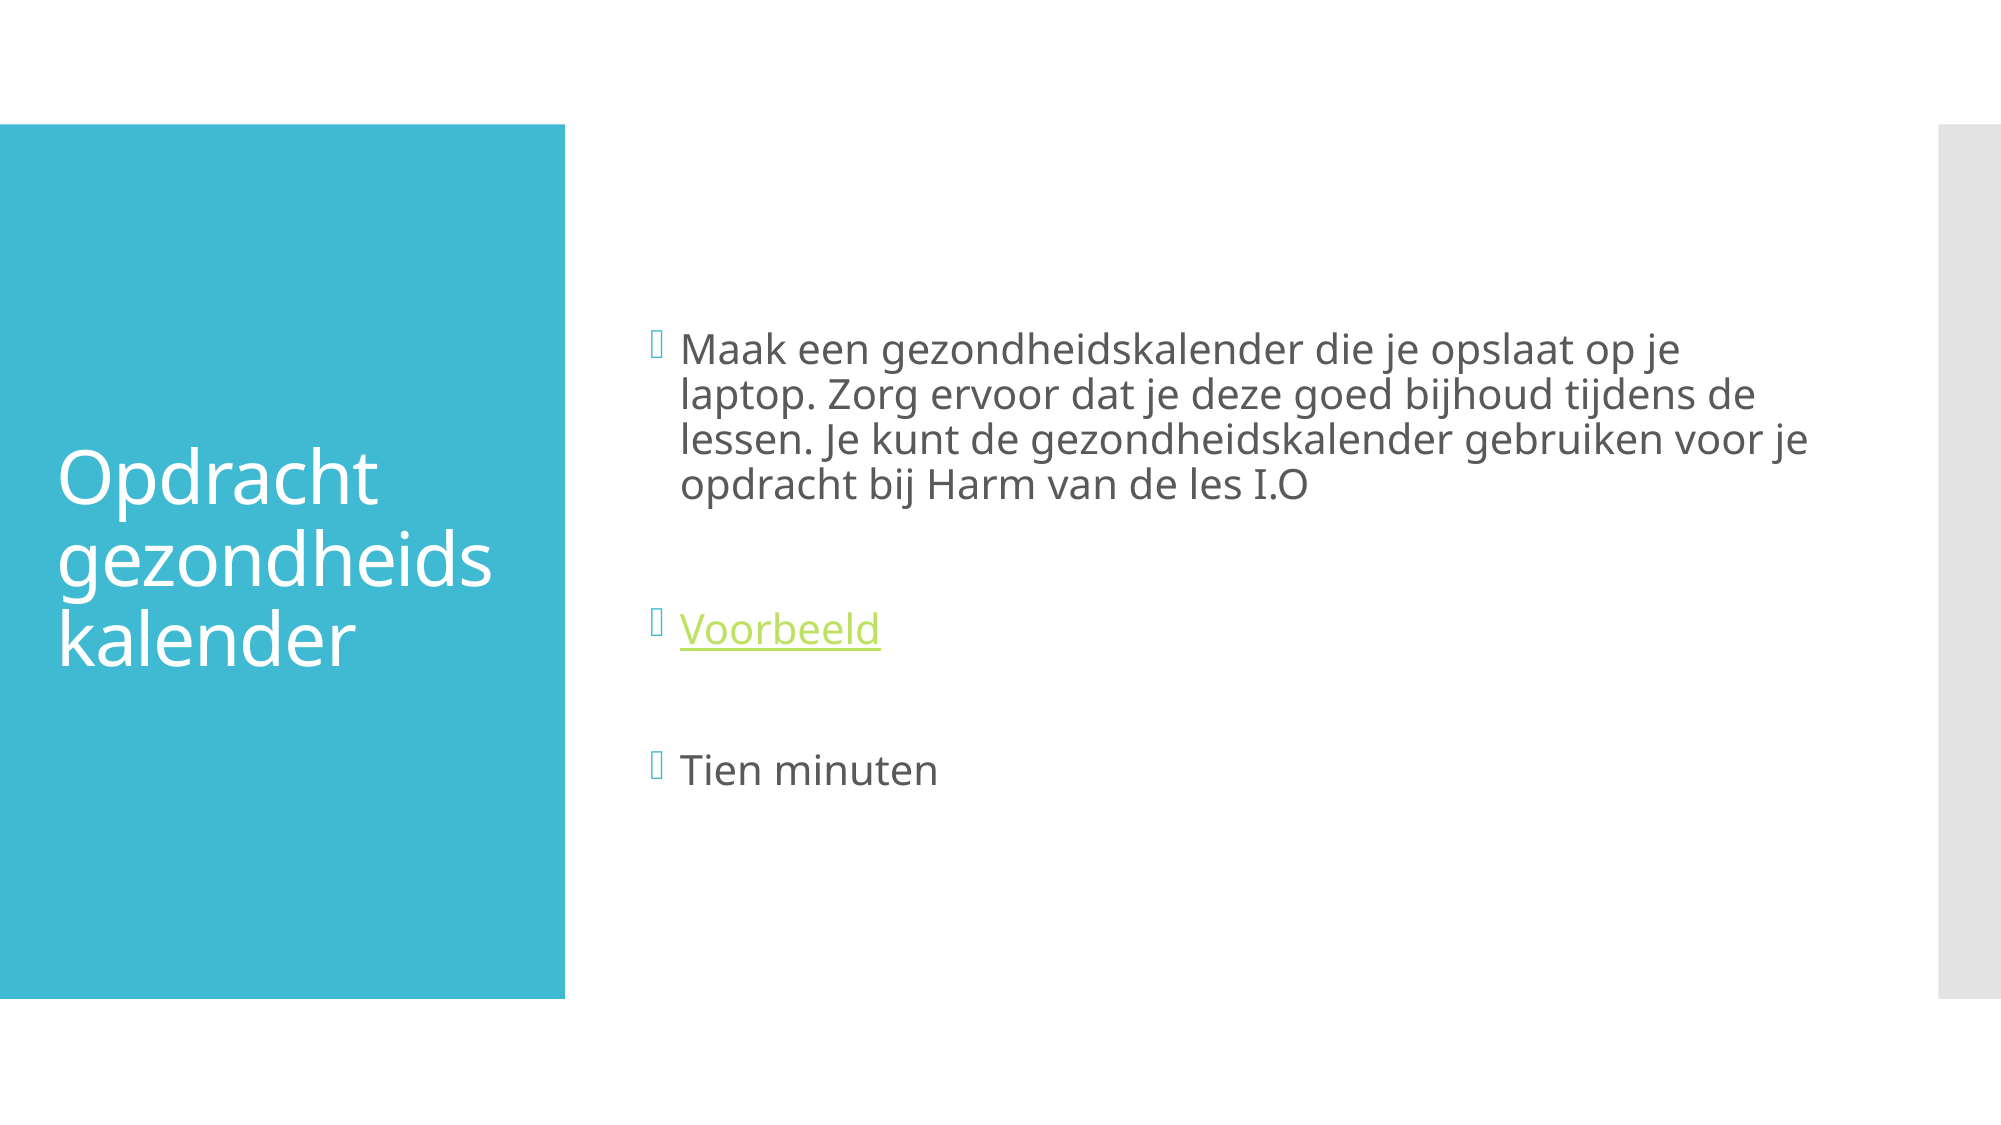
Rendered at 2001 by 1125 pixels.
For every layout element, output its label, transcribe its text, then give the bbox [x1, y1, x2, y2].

list Maak een gezondheidskalender die je opslaat op je laptop. Zorg ervoor dat je deze goed bijhoud tijdens de lessen. Je kunt de gezondheidskalender gebruiken voor je opdracht bij Harm van de les I.O Voorbeeld Tien minuten [634, 141, 1835, 982]
title Opdracht gezondheidskalender [41, 184, 525, 940]
